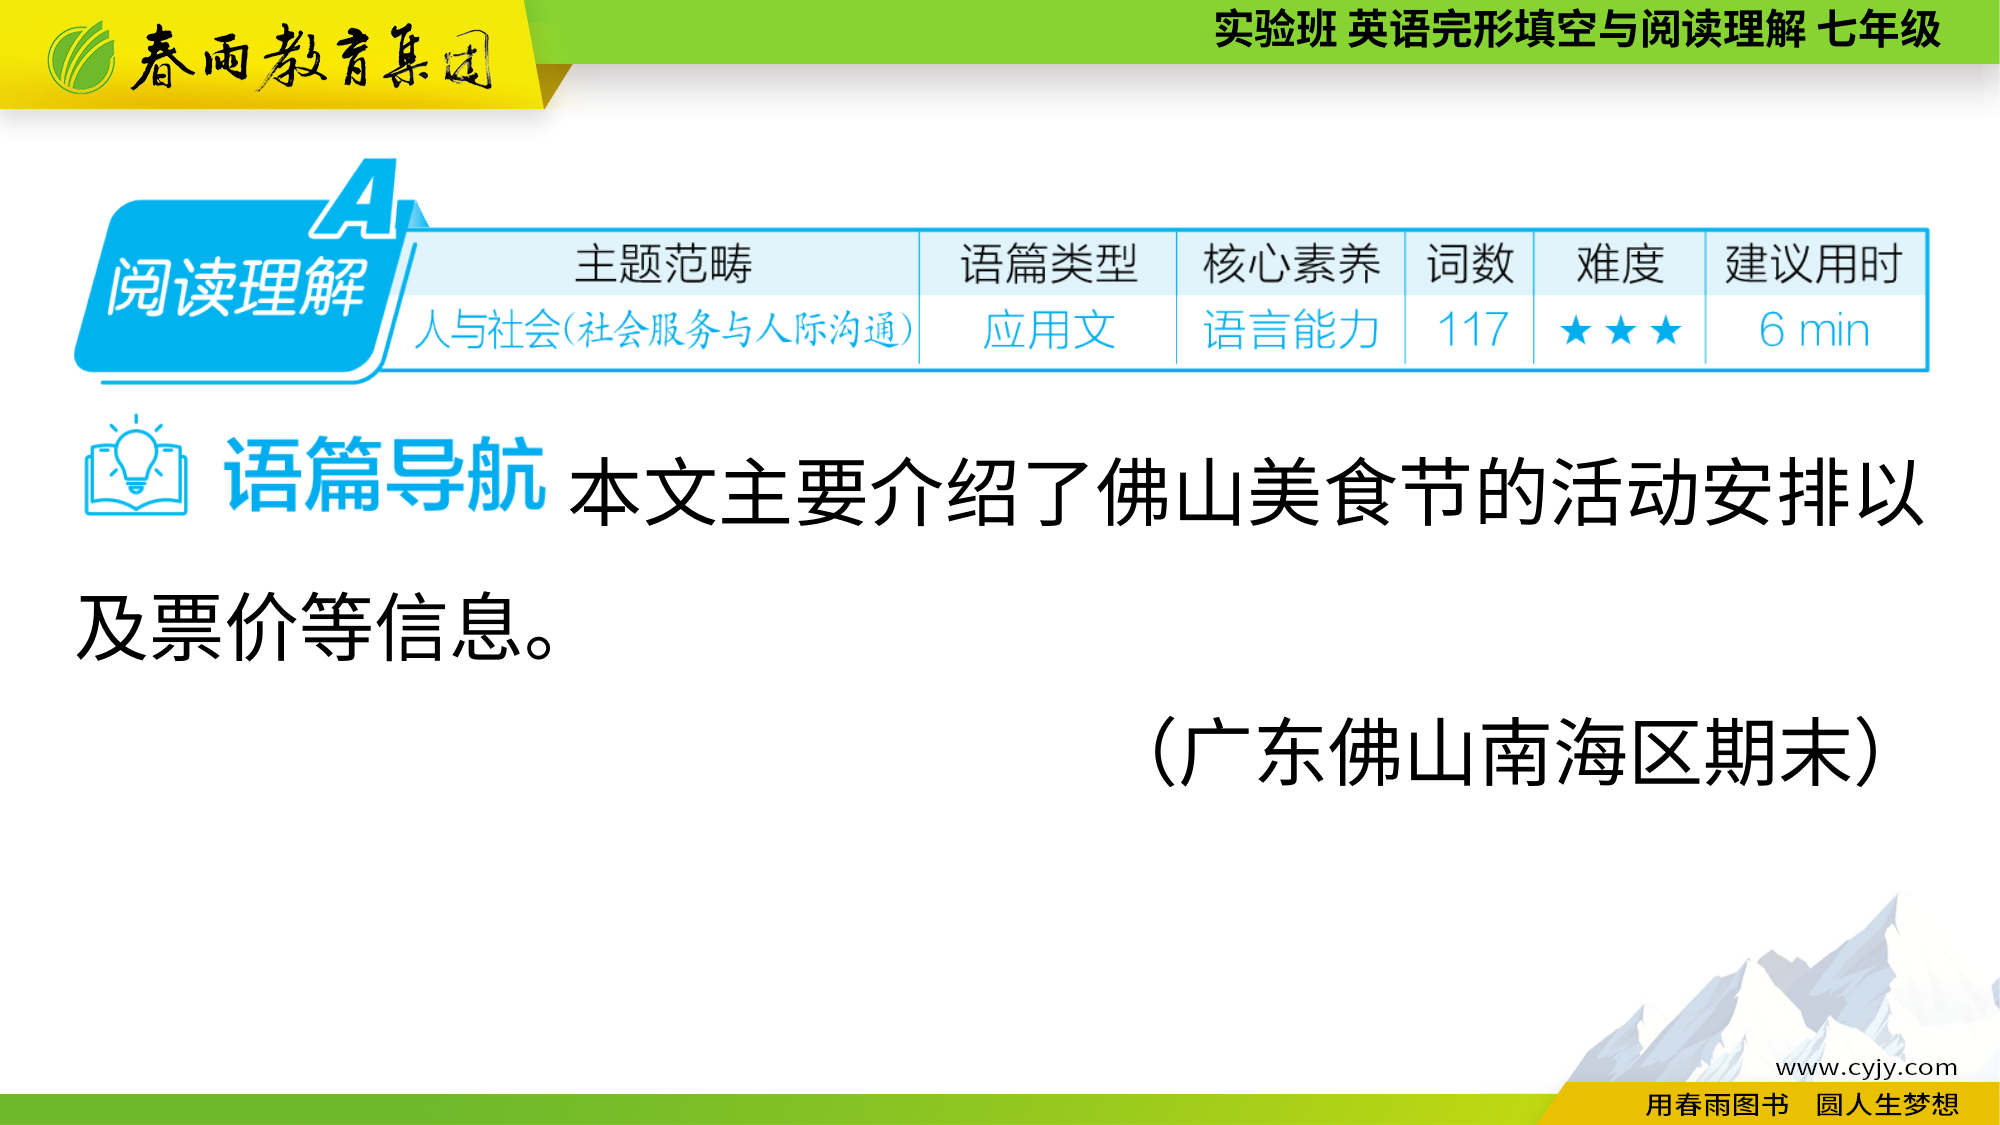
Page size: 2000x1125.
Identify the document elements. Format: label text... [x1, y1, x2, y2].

text_box 本文主要介绍了佛山美食节的活动安排以及票价等信息。 [59, 409, 1944, 678]
text_box （广东佛山南海区期末） [1035, 652, 1944, 803]
picture [0, 0, 2000, 1125]
